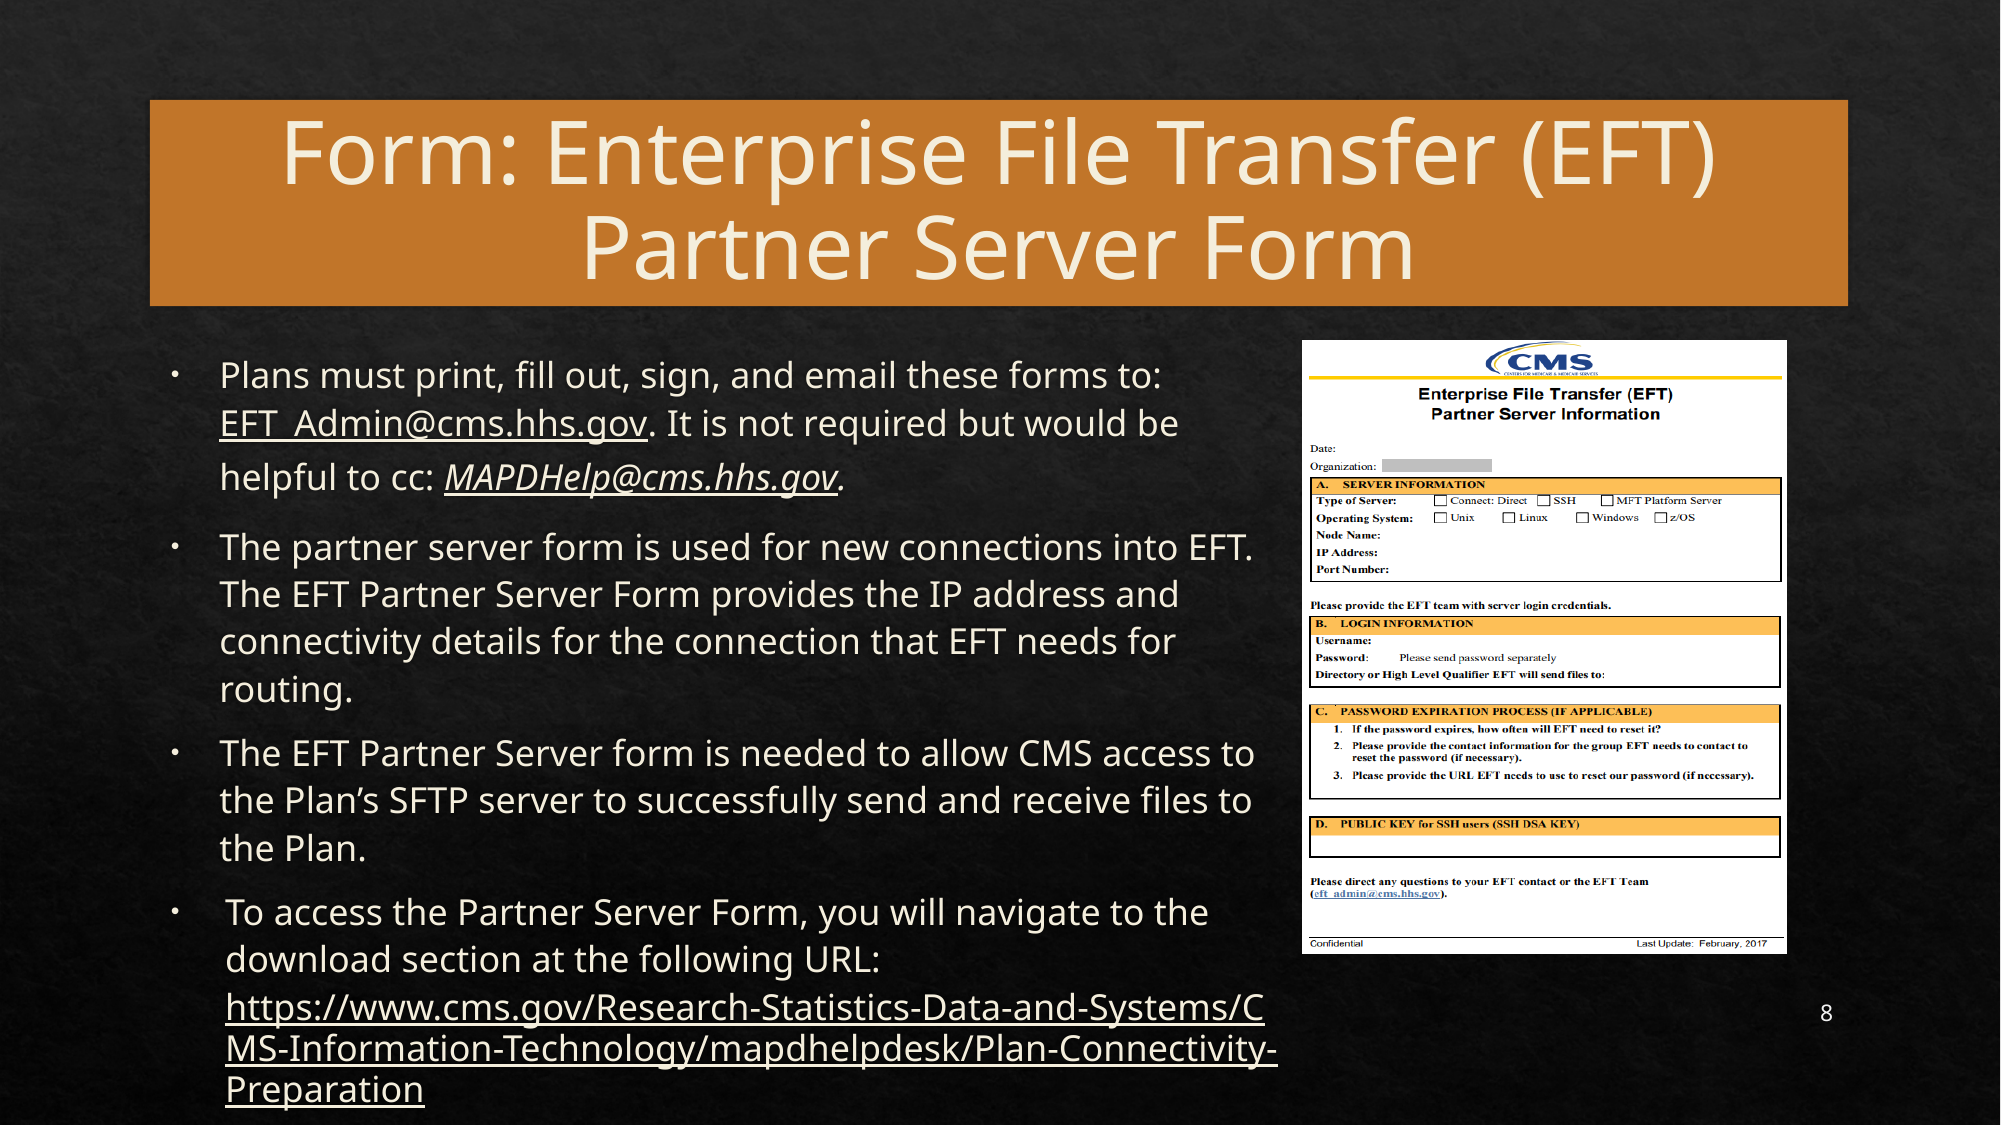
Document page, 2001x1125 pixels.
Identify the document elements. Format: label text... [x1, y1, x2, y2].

picture [1301, 340, 1787, 954]
list Plans must print, fill out, sign, and email these forms to: EFT_Admin@cms.hhs.gov. It is not required but would be helpful to cc: MAPDHelp@cms.hhs.gov. The partner server form is used for new connections into EFT. The EFT Partner Server Form provides the IP address and connectivity details for the connection that EFT needs for routing. The EFT Partner Server form is needed to allow CMS access to the Plan’s SFTP server to successfully send and receive files to the Plan. To access the Partner Server Form, you will navigate to the download section at the following URL: https://www.cms.gov/Research-Statistics-Data-and-Systems/CMS-Information-Technology/mapdhelpdesk/Plan-Connectivity-Preparation. [149, 340, 1302, 1092]
slide_number 8 [1724, 984, 1849, 1045]
title Form: Enterprise File Transfer (EFT) Partner Server Form [149, 99, 1849, 307]
